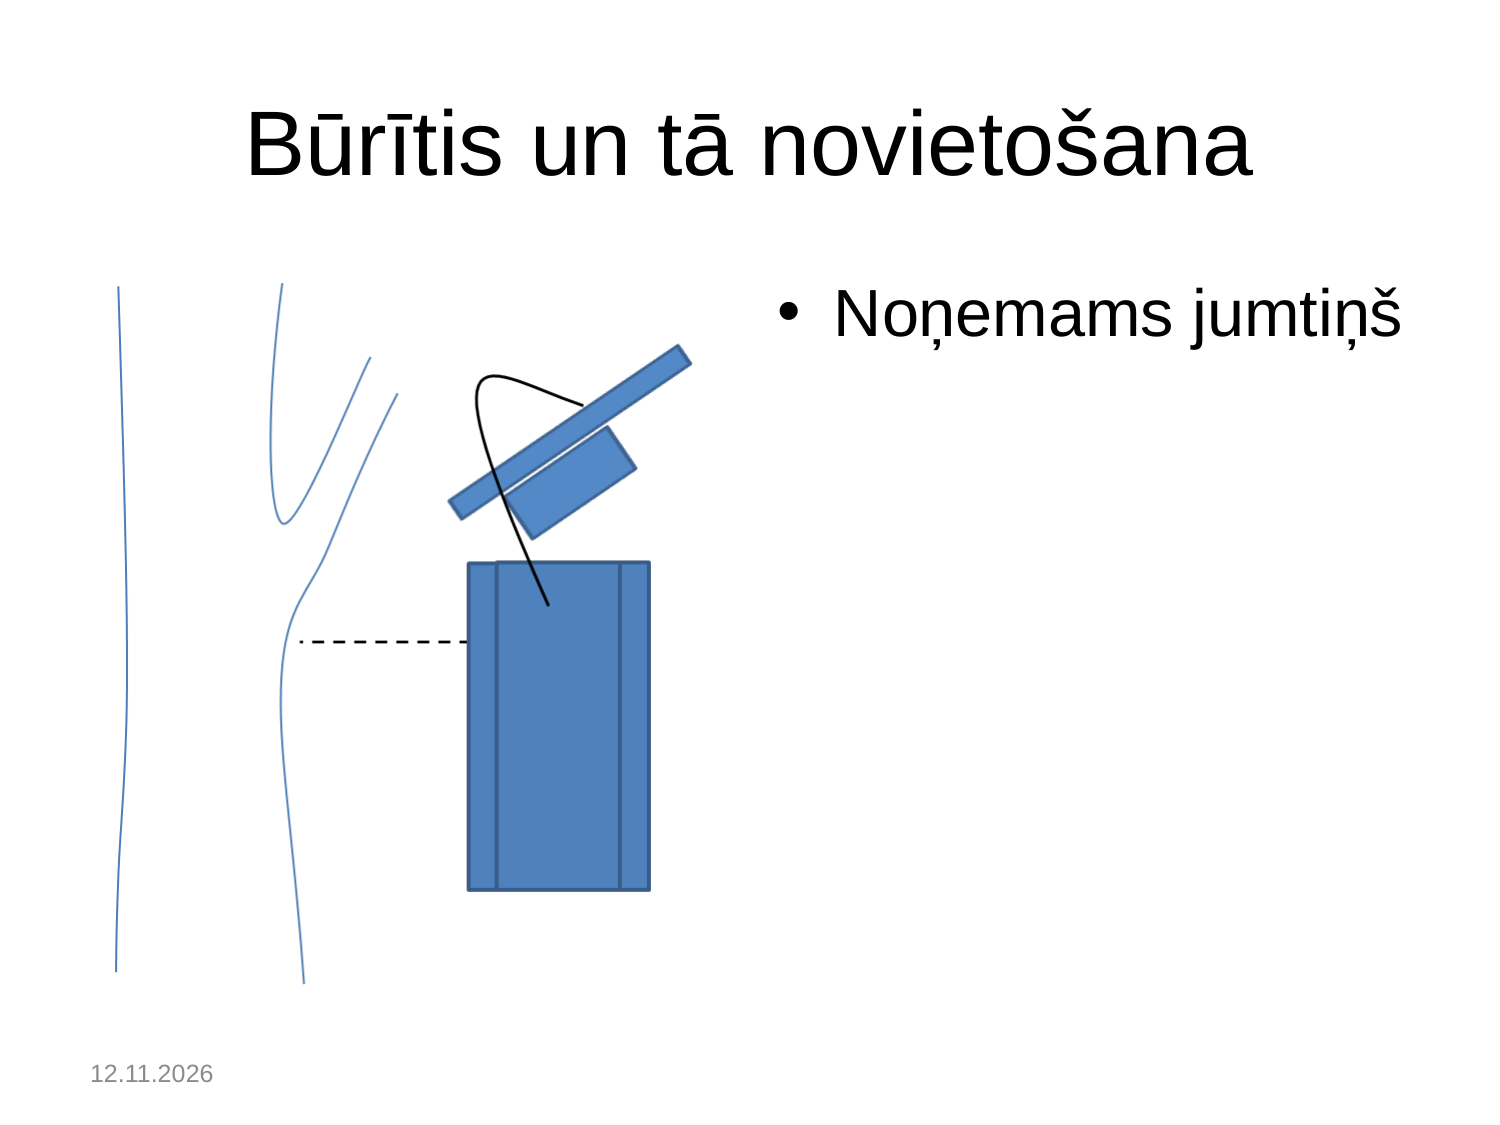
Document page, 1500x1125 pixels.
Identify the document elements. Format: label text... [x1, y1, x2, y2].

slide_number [75, 1042, 425, 1103]
list Noņemams jumtiņš [762, 262, 1426, 1006]
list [114, 282, 698, 985]
title Būrītis un tā novietošana [74, 44, 1426, 233]
